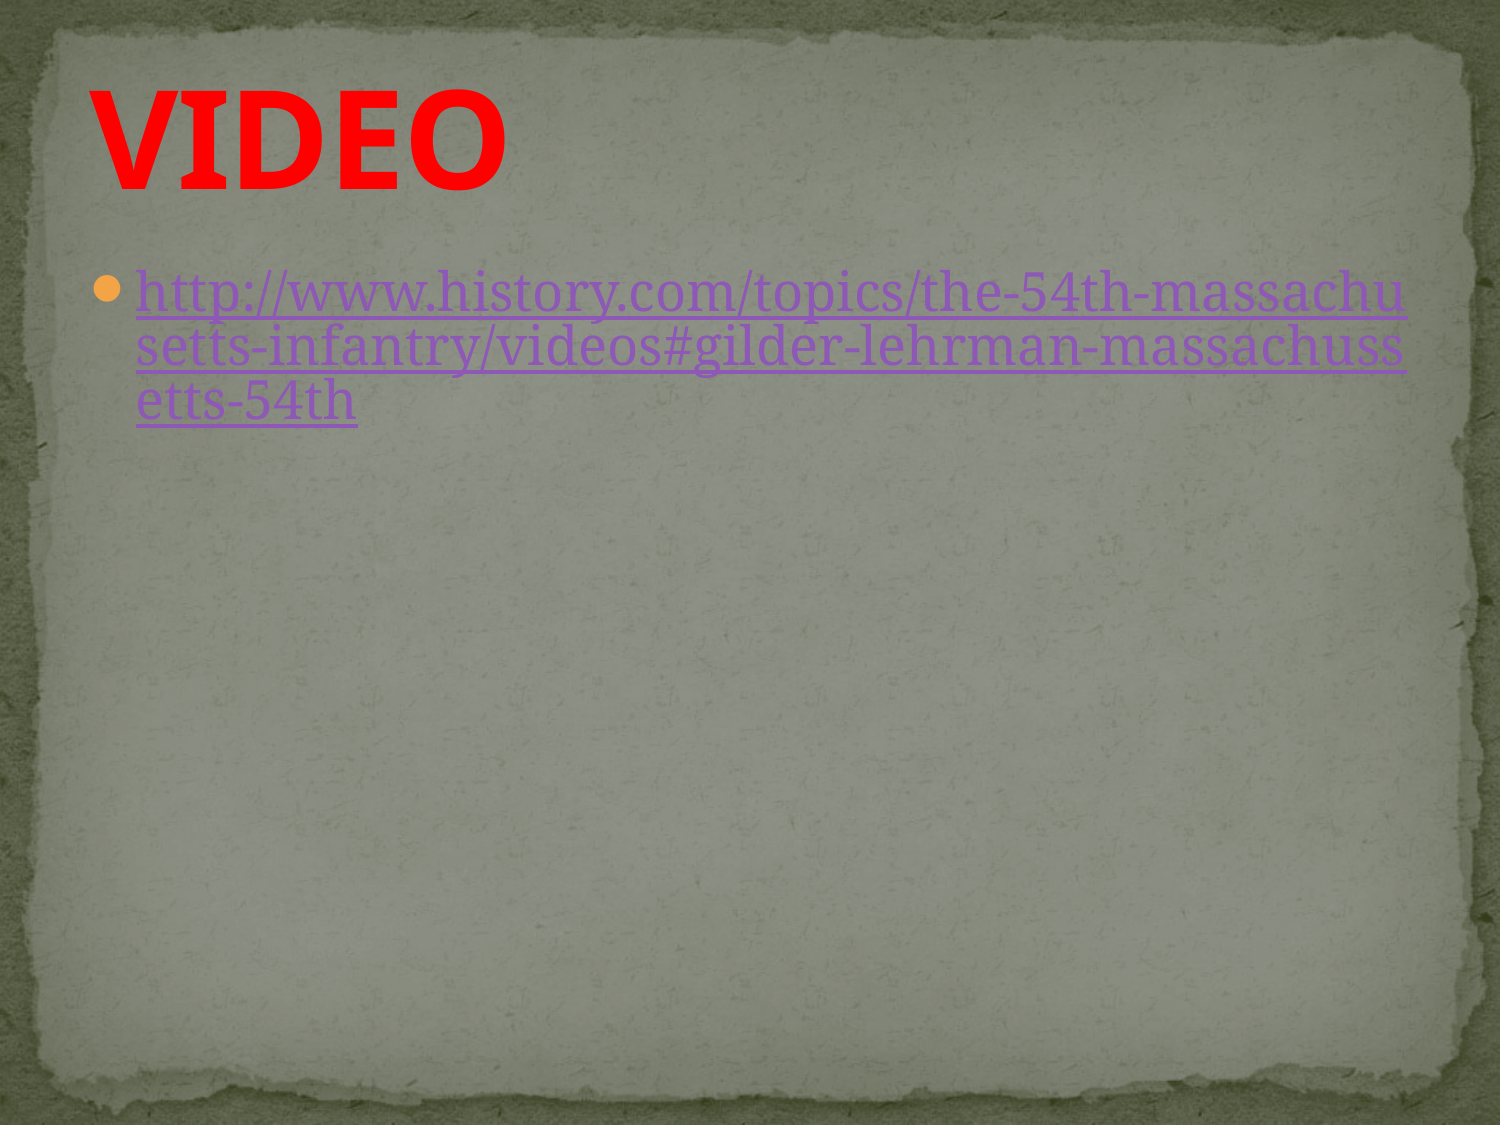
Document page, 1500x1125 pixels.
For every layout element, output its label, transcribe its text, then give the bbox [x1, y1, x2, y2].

list http://www.history.com/topics/the-54th-massachusetts-infantry/videos#gilder-lehrman-massachussetts-54th [75, 249, 1425, 1000]
title VIDEO [74, 24, 1425, 225]
